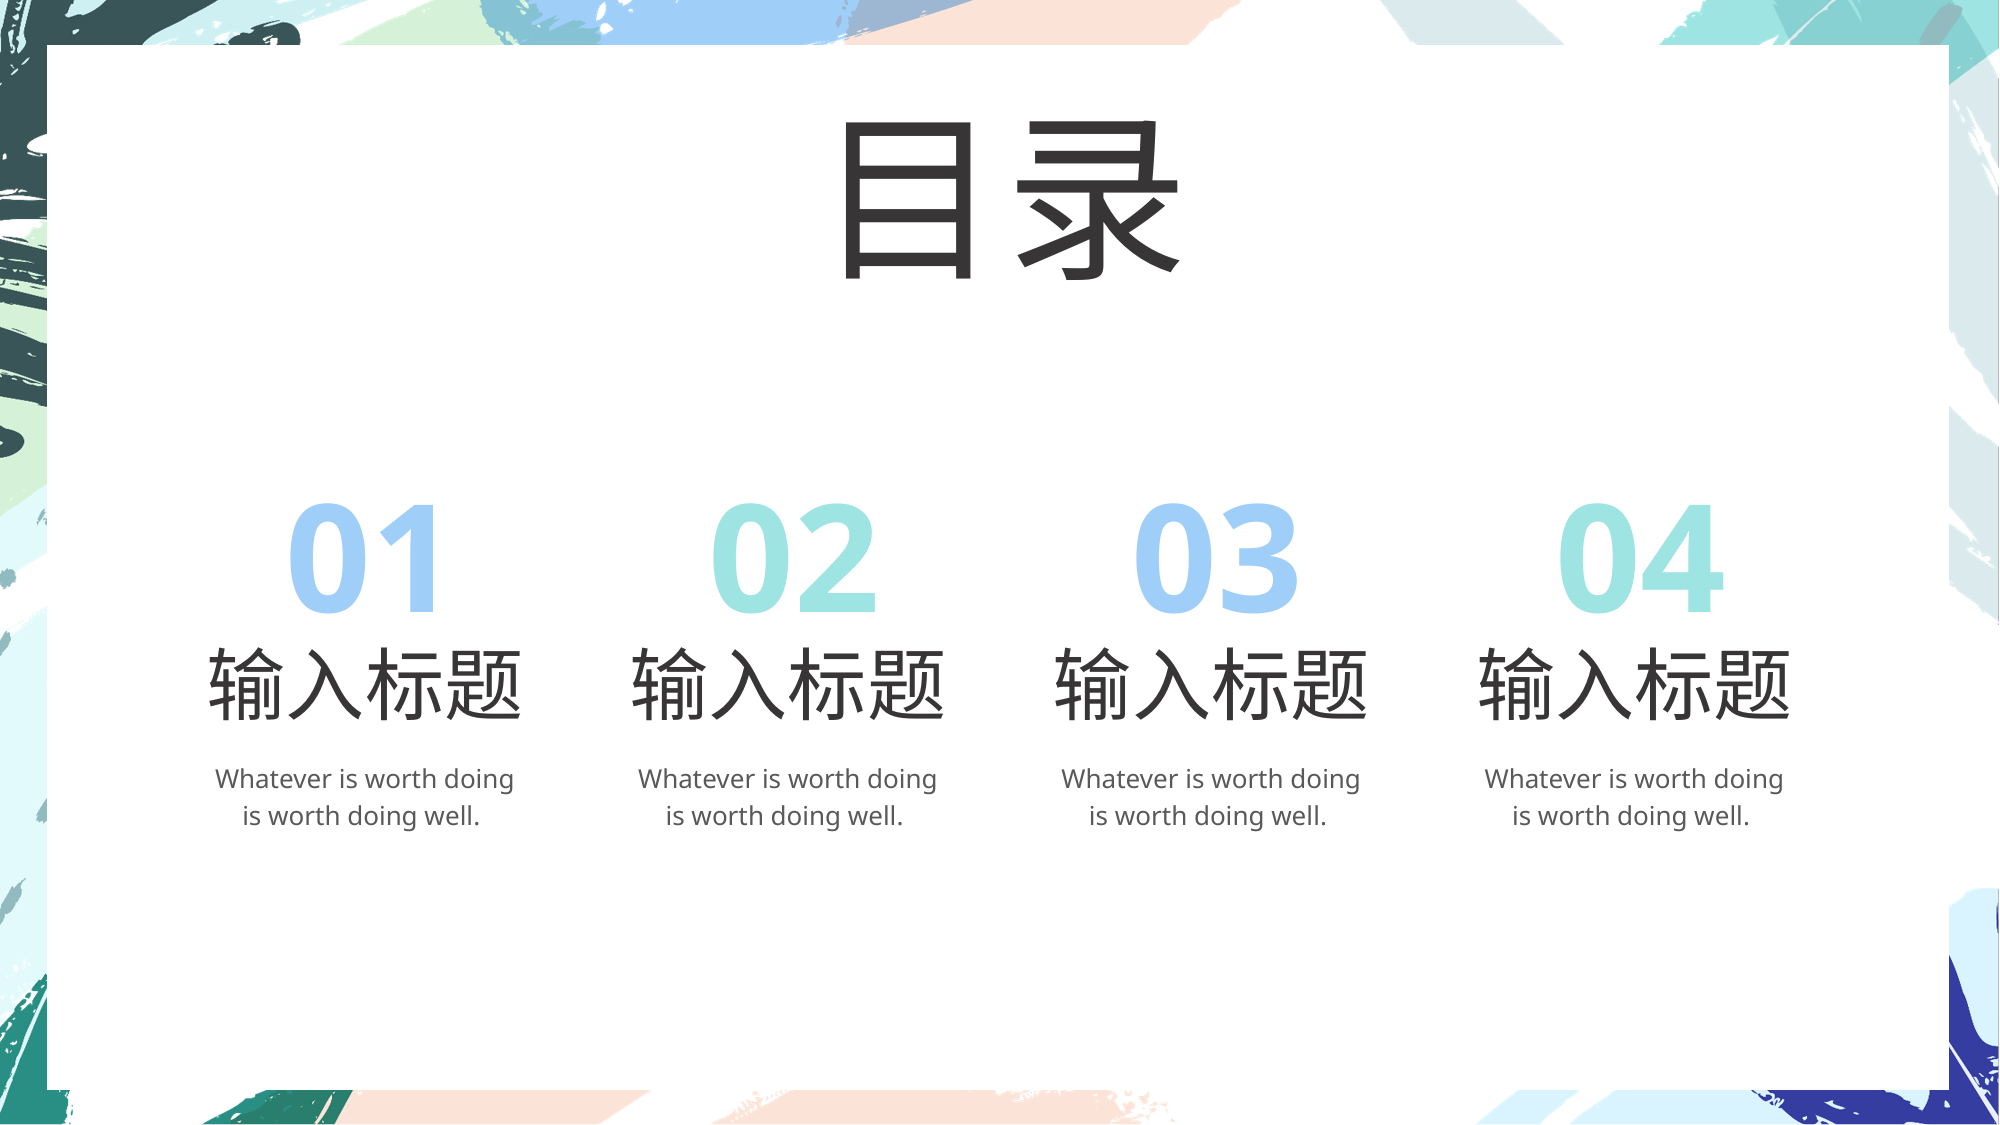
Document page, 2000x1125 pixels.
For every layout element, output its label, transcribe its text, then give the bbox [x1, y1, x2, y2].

text_box 输入标题 [597, 627, 980, 738]
text_box 01 [270, 455, 472, 627]
text_box Whatever is worth doing is worth doing well. [1035, 748, 1388, 839]
text_box Whatever is worth doing is worth doing well. [1458, 748, 1811, 839]
text_box 输入标题 [1443, 627, 1826, 738]
text_box Whatever is worth doing is worth doing well. [611, 748, 965, 839]
text_box 输入标题 [1020, 627, 1403, 738]
text_box 输入标题 [173, 627, 556, 738]
text_box Whatever is worth doing is worth doing well. [188, 748, 542, 839]
text_box 04 [1540, 455, 1742, 627]
text_box 目录 [749, 75, 1257, 310]
text_box 03 [1117, 455, 1319, 627]
text_box 02 [693, 455, 895, 627]
picture [0, 0, 1999, 1125]
